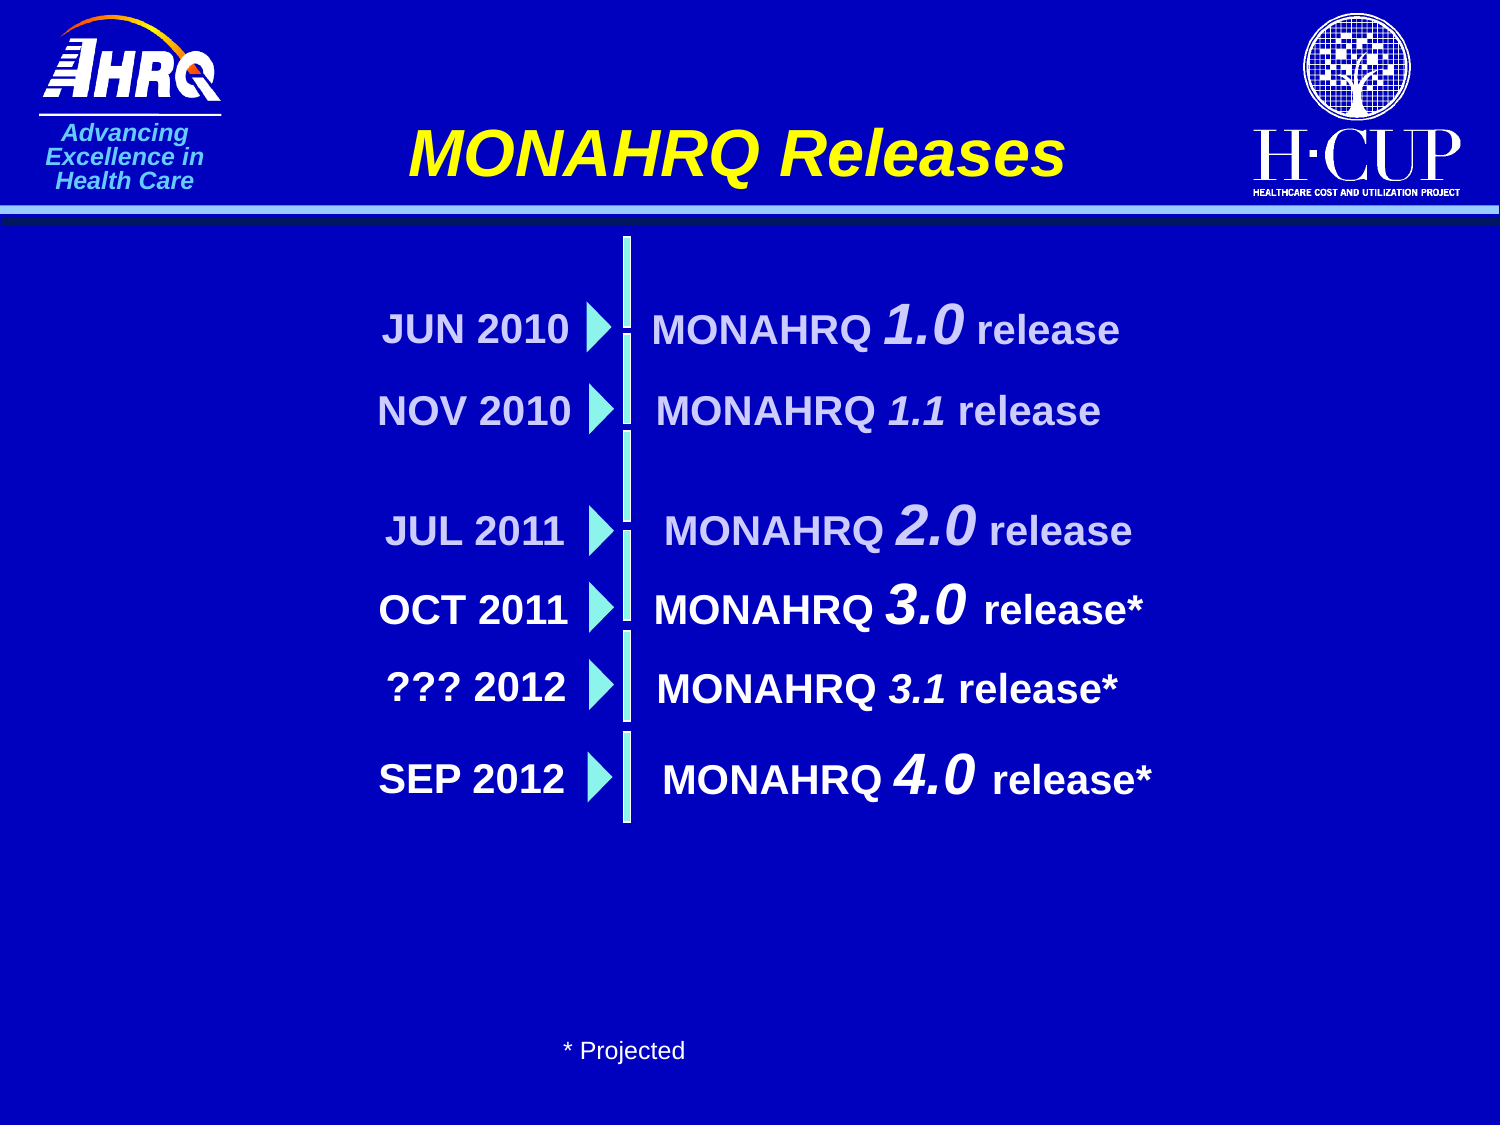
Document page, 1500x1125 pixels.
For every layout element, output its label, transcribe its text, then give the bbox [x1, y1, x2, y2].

picture [39, 12, 224, 104]
title MONAHRQ Releases [238, 72, 1238, 200]
picture [1250, 10, 1463, 199]
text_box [362, 236, 1178, 1073]
